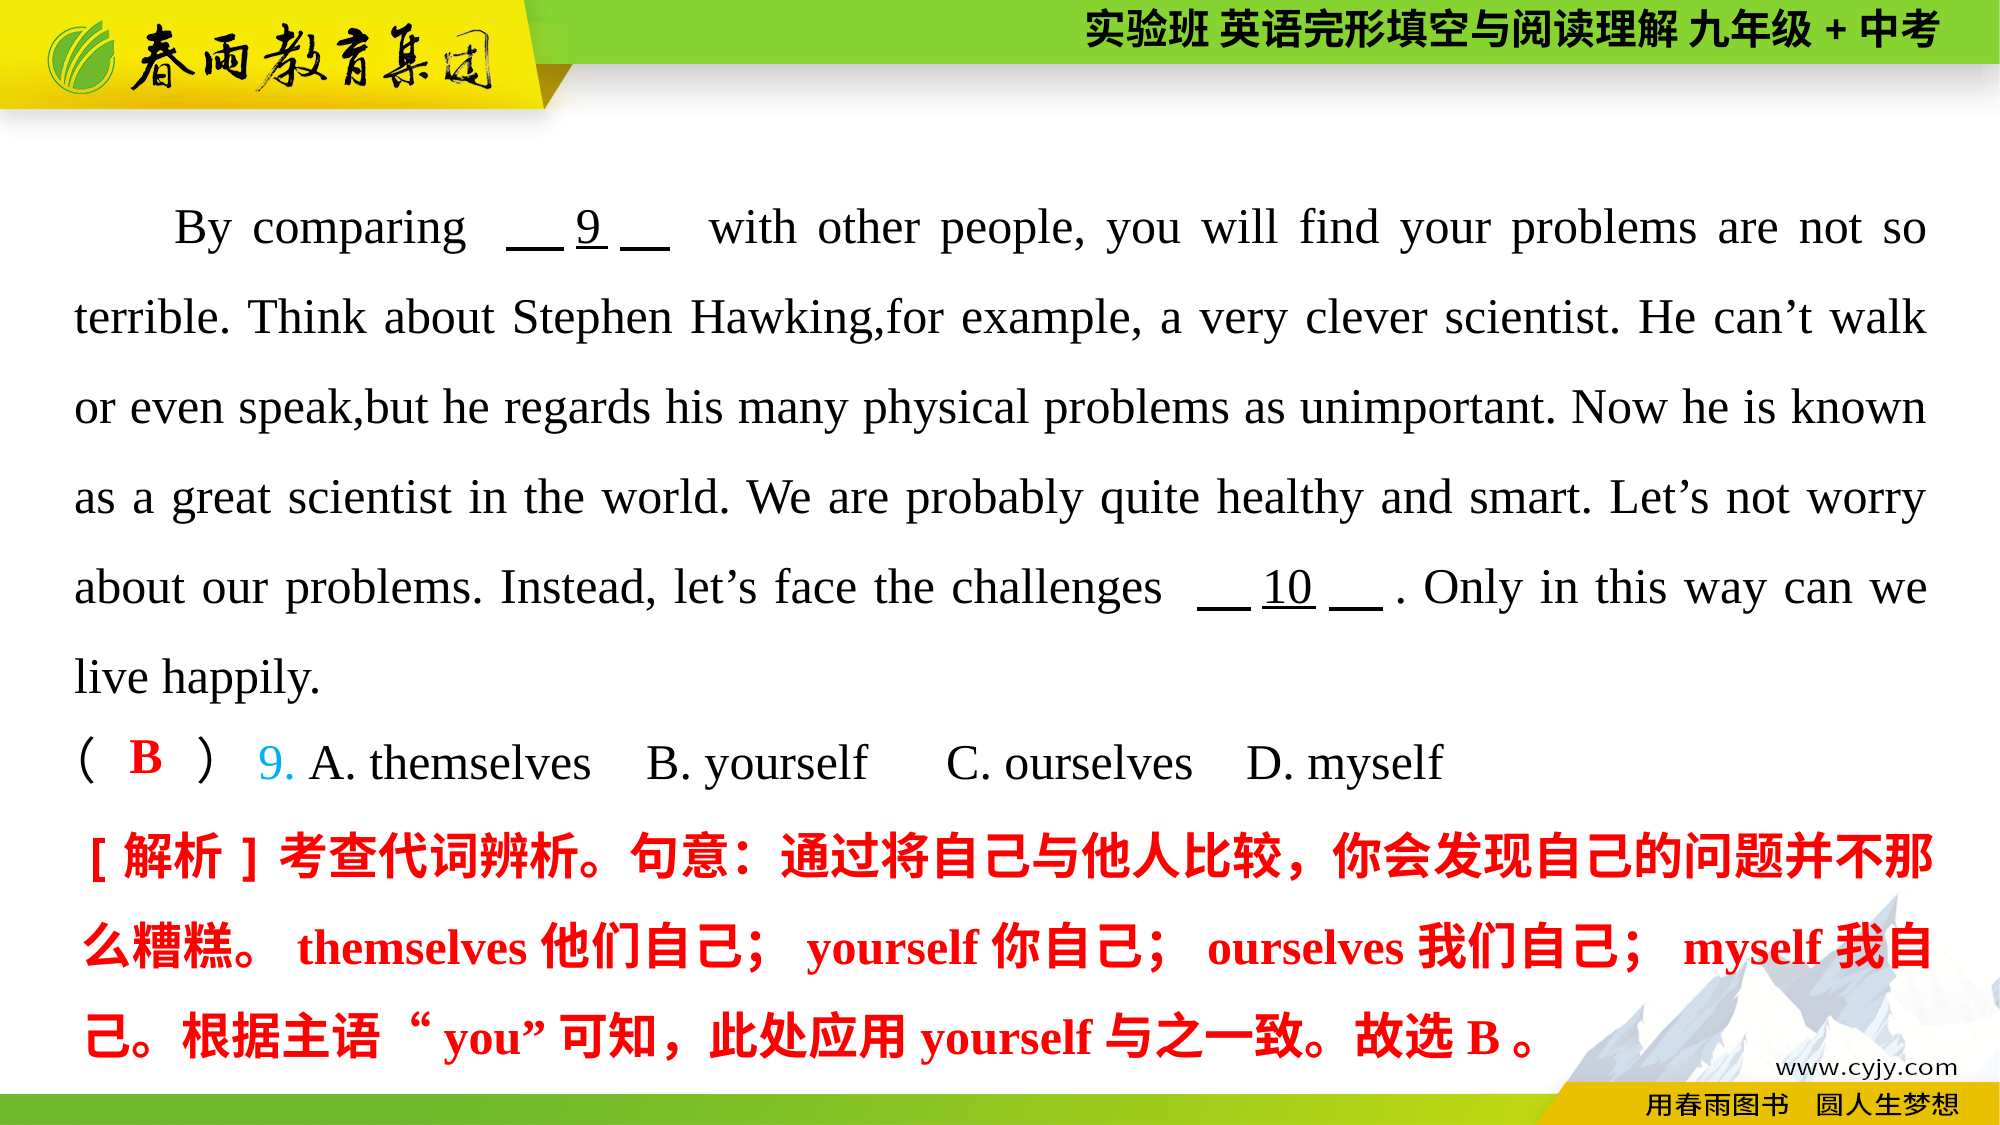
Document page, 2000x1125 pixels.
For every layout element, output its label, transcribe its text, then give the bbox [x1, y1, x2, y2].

list By comparing 9 with other people, you will find your problems are not so terrible. Think about Stephen Hawking,for example, a very clever scientist. He can’t walk or even speak,but he regards his many physical problems as unimportant. Now he is known as a great scientist in the world. We are probably quite healthy and smart. Let’s not worry about our problems. Instead, let’s face the challenges 10 . Only in this way can we live happily. [59, 155, 1944, 716]
text_box [解析]考查代词辨析。句意：通过将自己与他人比较，你会发现自己的问题并不那么糟糕。themselves他们自己；yourself你自己；ourselves我们自己；myself我自己。根据主语“you”可知，此处应用yourself与之一致。故选B。 [66, 786, 1951, 1072]
text_box B [114, 715, 178, 791]
picture [0, 0, 2000, 1125]
text_box （ ）9. A. themselves B. yourself C. ourselves D. myself [31, 692, 1916, 798]
